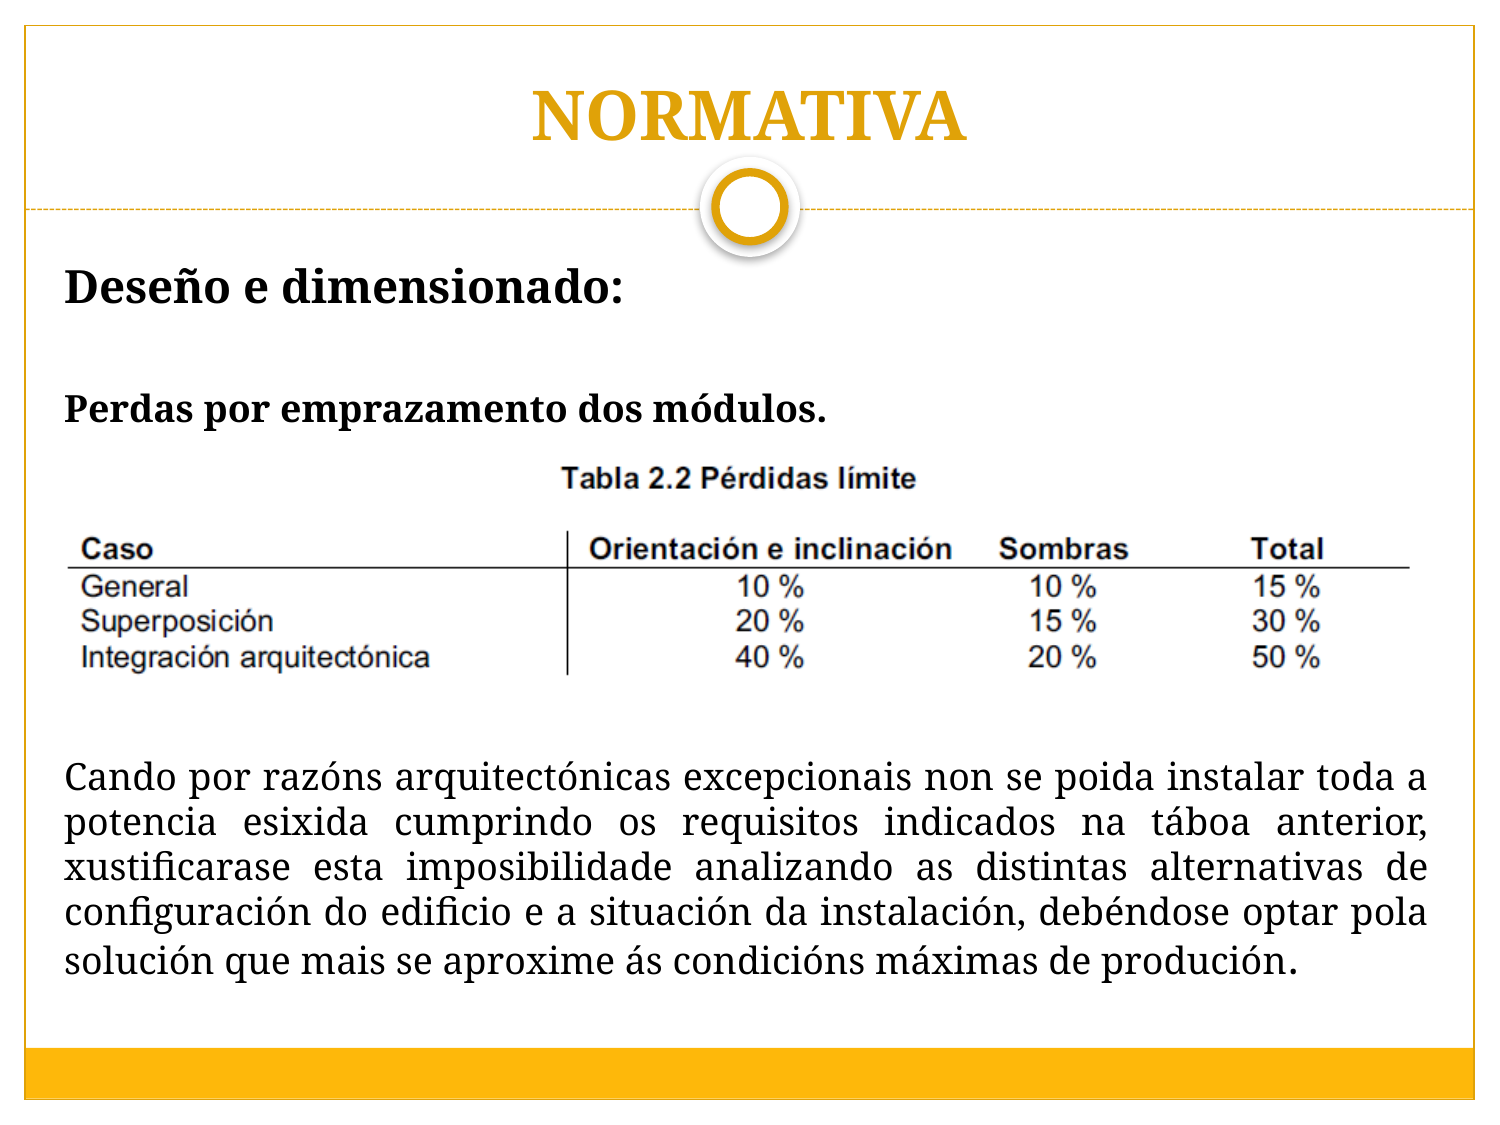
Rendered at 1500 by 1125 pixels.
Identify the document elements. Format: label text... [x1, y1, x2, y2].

title NORMATIVA [49, 37, 1450, 162]
picture [52, 455, 1460, 691]
list Deseño e dimensionado: Perdas por emprazamento dos módulos. Cando por razóns arquitectónicas excepcionais non se poida instalar toda a potencia esixida cumprindo os requisitos indicados na táboa anterior, xustificarase esta imposibilidade analizando as distintas alternativas de configuración do edificio e a situación da instalación, debéndose optar pola solución que mais se aproxime ás condicións máximas de produción. [49, 699, 1445, 1001]
list Deseño e dimensionado: Perdas por emprazamento dos módulos. Cando por razóns arquitectónicas excepcionais non se poida instalar toda a potencia esixida cumprindo os requisitos indicados na táboa anterior, xustificarase esta imposibilidade analizando as distintas alternativas de configuración do edificio e a situación da instalación, debéndose optar pola solución que mais se aproxime ás condicións máximas de produción. [49, 250, 1445, 456]
